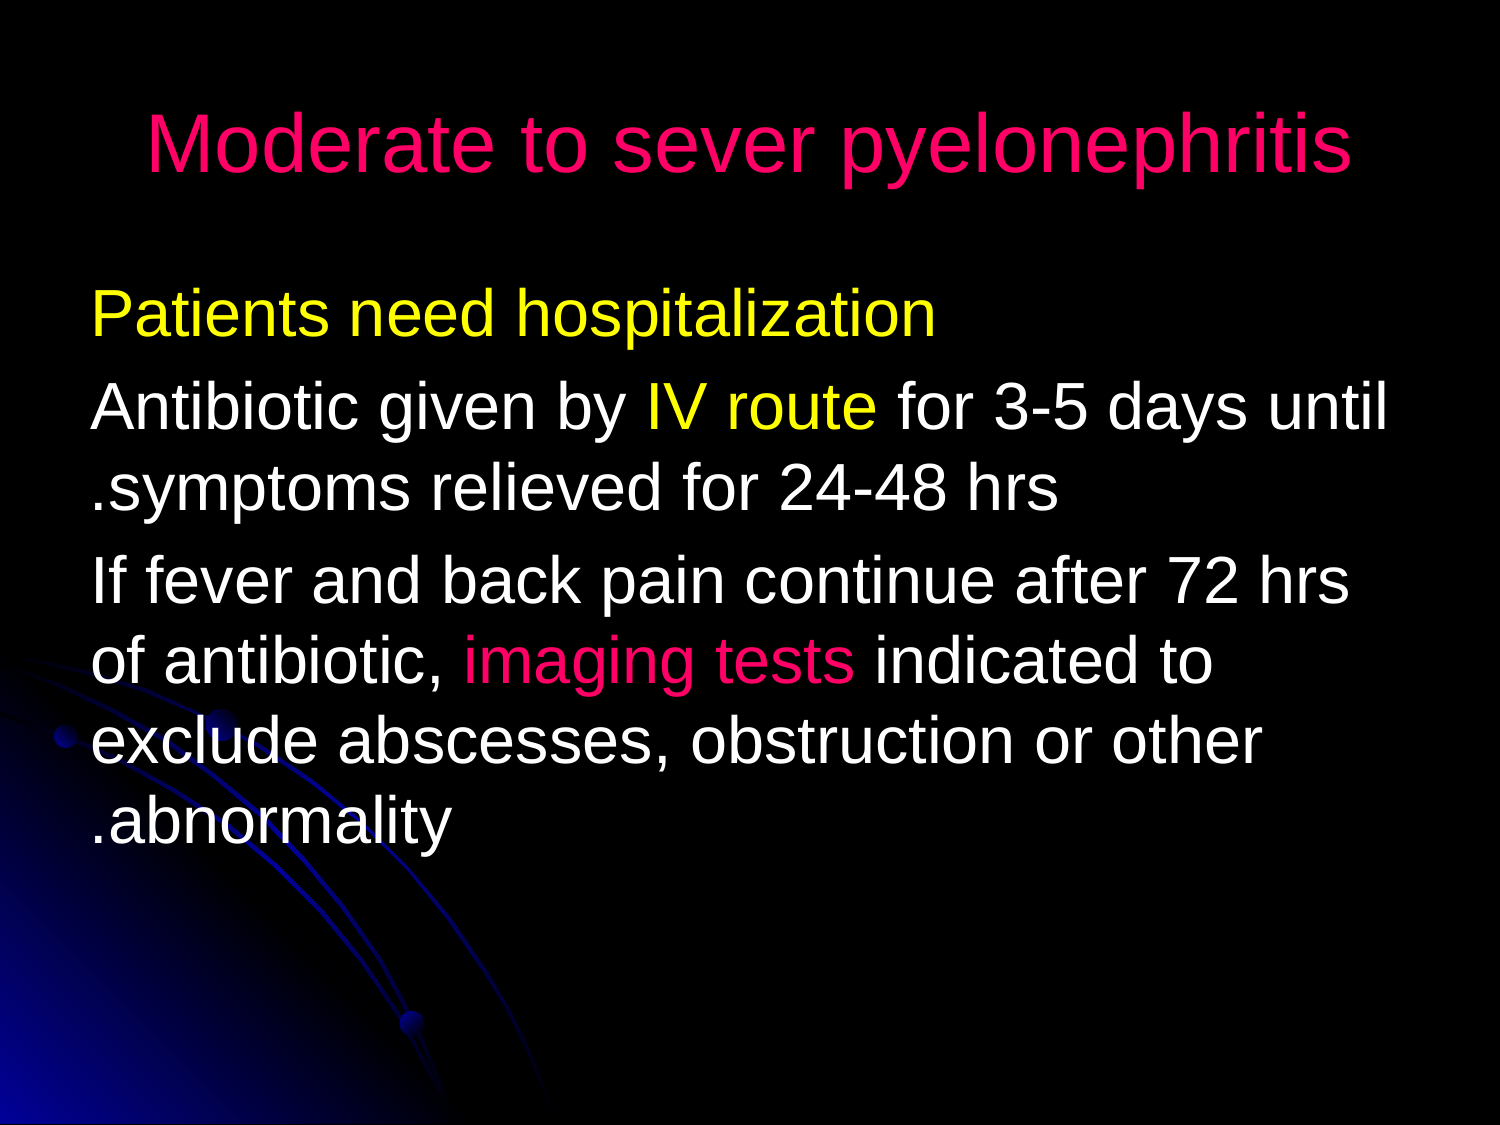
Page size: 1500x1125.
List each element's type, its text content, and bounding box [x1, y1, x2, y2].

list Patients need hospitalization Antibiotic given by IV route for 3-5 days until symptoms relieved for 24-48 hrs. If fever and back pain continue after 72 hrs of antibiotic, imaging tests indicated to exclude abscesses, obstruction or other abnormality. [74, 262, 1426, 1006]
title Moderate to sever pyelonephritis [74, 45, 1426, 233]
